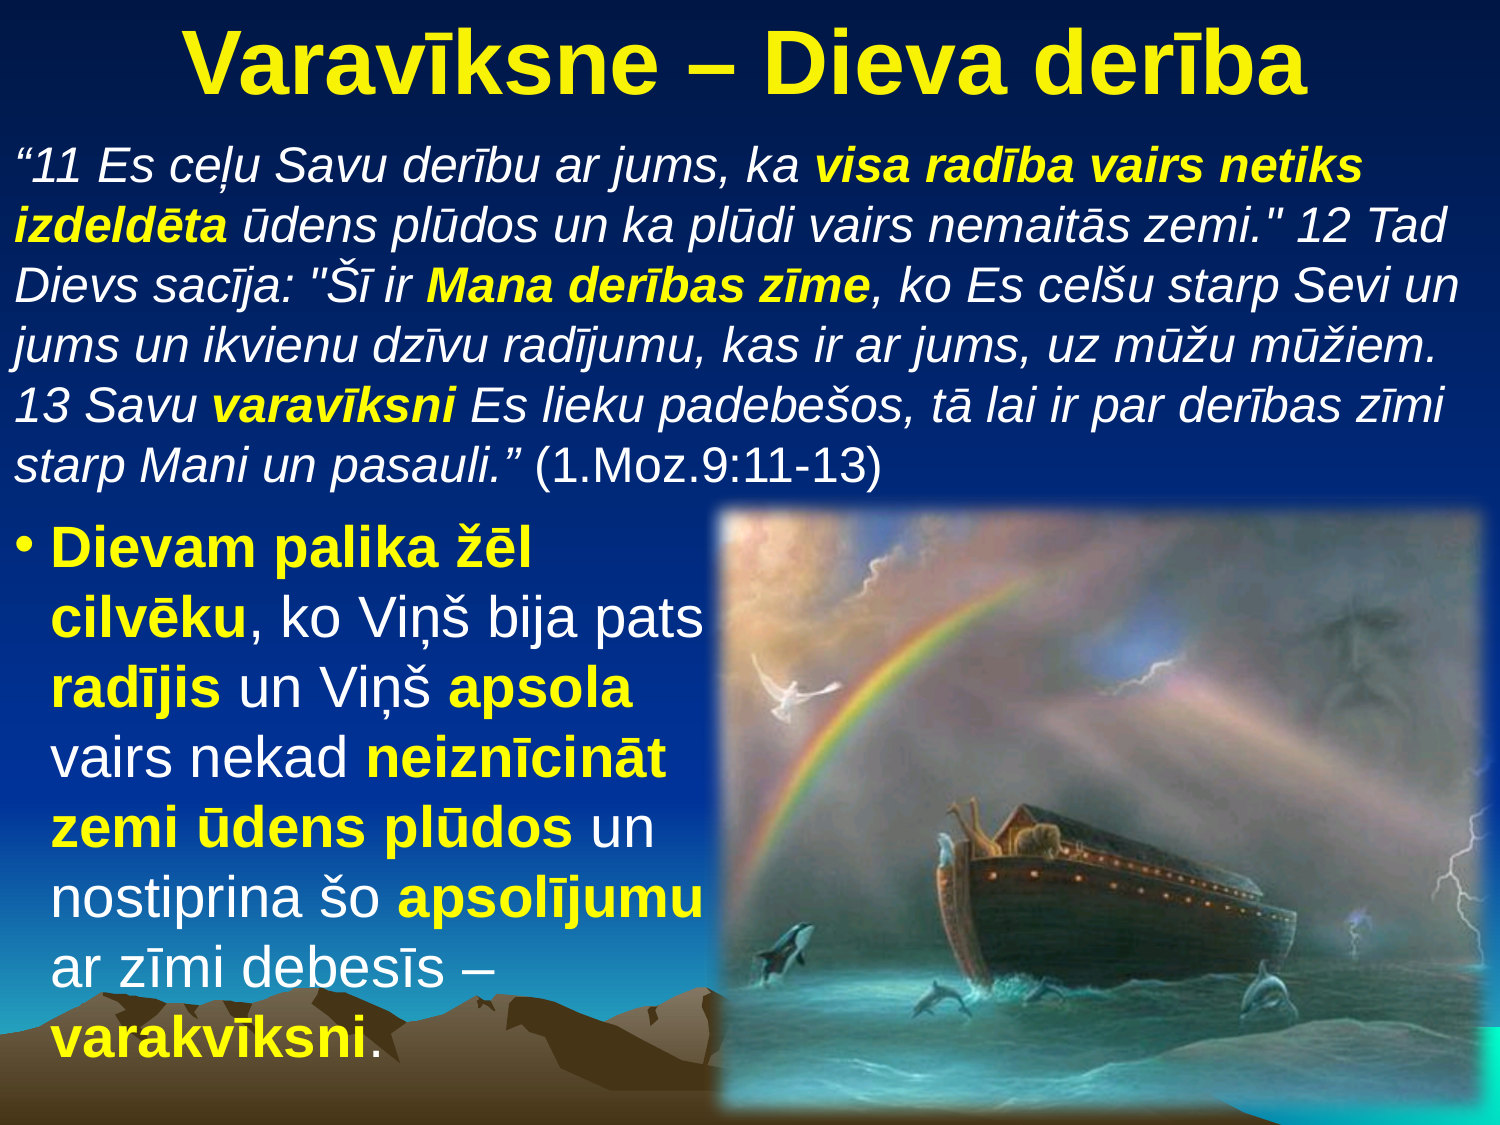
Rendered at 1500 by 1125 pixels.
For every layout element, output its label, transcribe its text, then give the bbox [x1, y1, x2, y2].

title Varavīksne – Dieva derība [70, 0, 1421, 117]
text_box Dievam palika žēl cilvēku, ko Viņš bija pats radījis un Viņš apsola vairs nekad neiznīcināt zemi ūdens plūdos un nostiprina šo apsolījumu ar zīmi debesīs – varakvīksni. [0, 501, 697, 1077]
picture [702, 491, 1500, 1125]
text_box “11 Es ceļu Savu derību ar jums, ka visa radība vairs netiks izdeldēta ūdens plūdos un ka plūdi vairs nemaitās zemi." 12 Tad Dievs sacīja: "Šī ir Mana derības zīme, ko Es celšu starp Sevi un jums un ikvienu dzīvu radījumu, kas ir ar jums, uz mūžu mūžiem. 13 Savu varavīksni Es lieku padebešos, tā lai ir par derības zīmi starp Mani un pasauli.” (1.Moz.9:11-13) [0, 125, 1500, 501]
